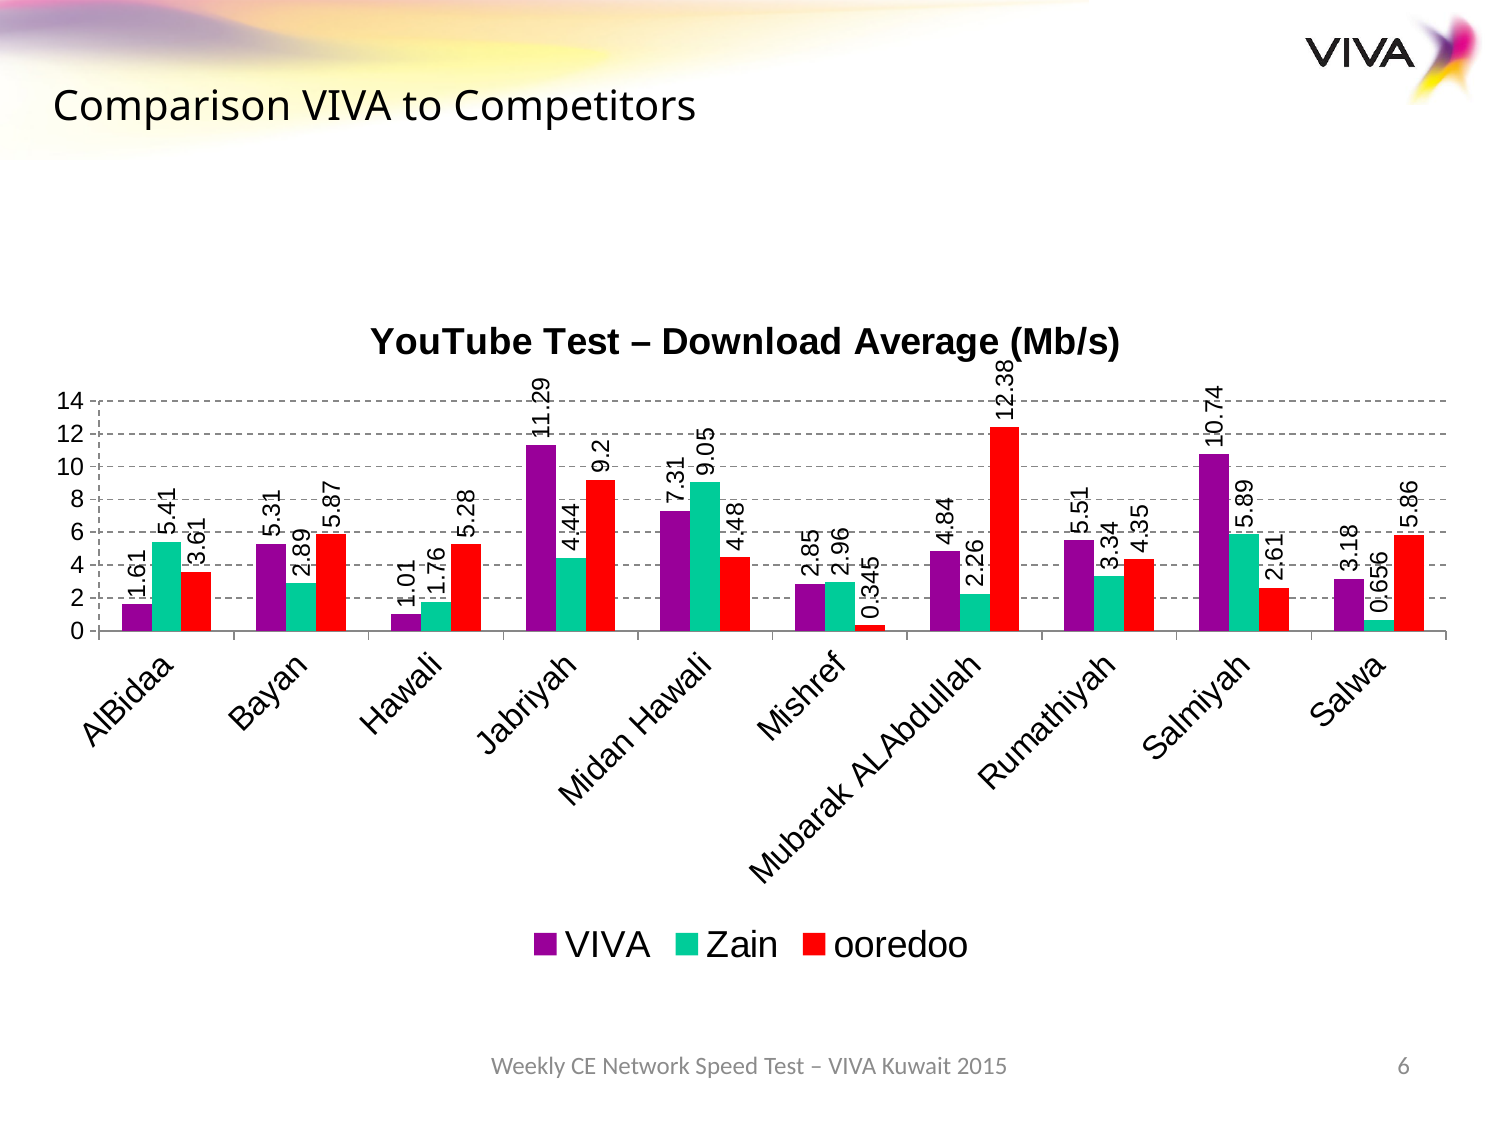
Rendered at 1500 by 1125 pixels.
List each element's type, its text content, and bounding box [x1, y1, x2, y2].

picture [0, 0, 1089, 160]
text_box Weekly CE Network Speed Test – VIVA Kuwait 2015 [205, 1042, 1074, 1103]
picture [1300, 12, 1485, 105]
text_box Comparison VIVA to Competitors [37, 24, 1278, 184]
chart [27, 287, 1476, 974]
text_box 6 [1074, 1042, 1425, 1103]
